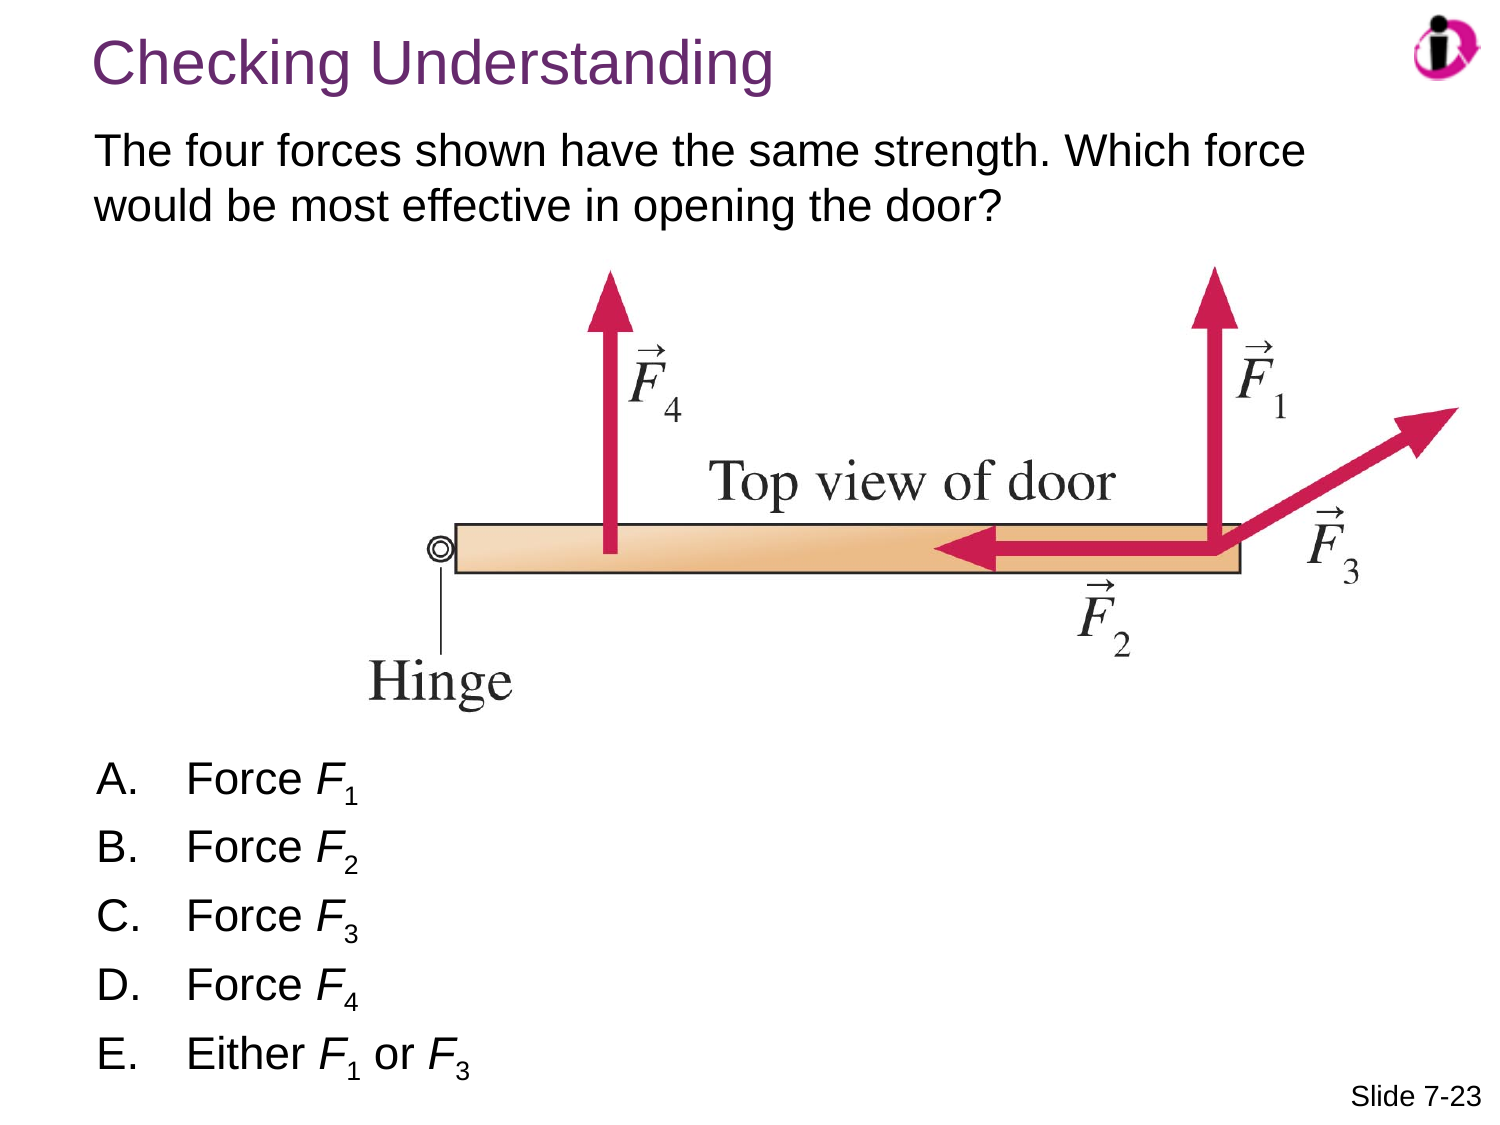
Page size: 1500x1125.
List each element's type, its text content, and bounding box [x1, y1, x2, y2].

picture [1414, 14, 1482, 82]
text_box Slide 7-23 [1337, 1070, 1496, 1119]
text_box Force F1 Force F2 Force F3 Force F4 Either F1 or F3 [82, 735, 586, 1093]
text_box The four forces shown have the same strength. Which force would be most effective in opening the door? [93, 120, 1396, 226]
picture [363, 259, 1463, 714]
text_box Checking Understanding [91, 22, 1325, 100]
